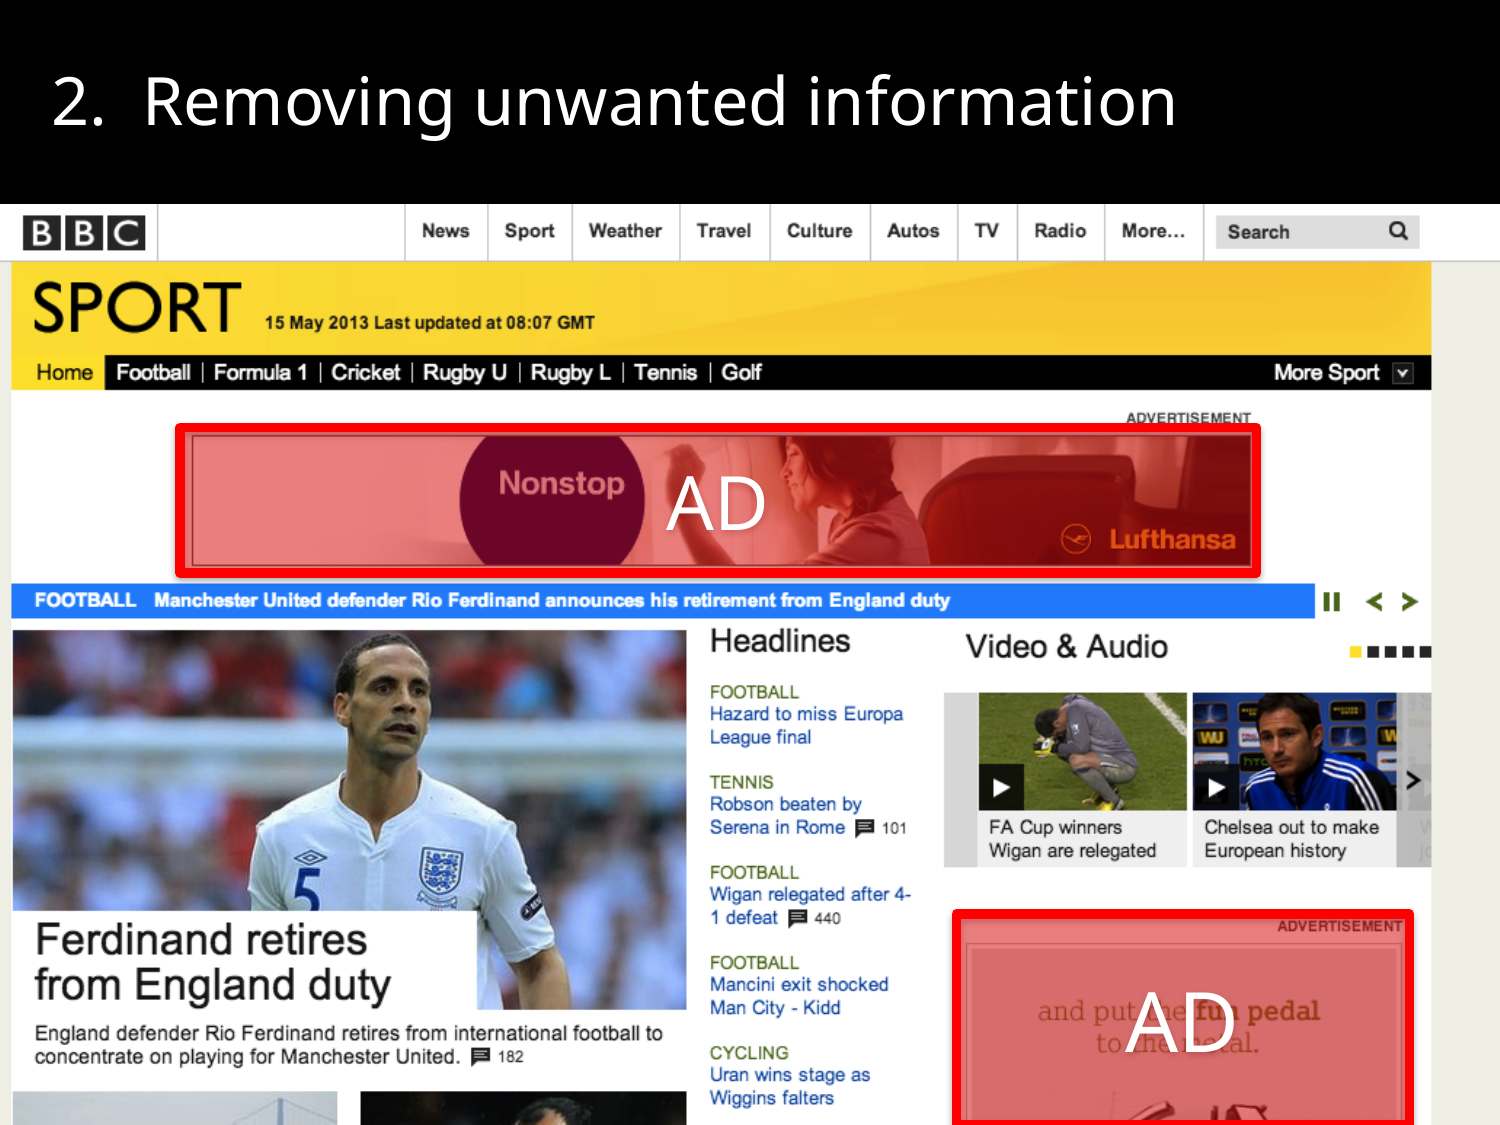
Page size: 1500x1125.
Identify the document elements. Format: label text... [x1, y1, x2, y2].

picture [0, 204, 1500, 1125]
text_box 2. Removing unwanted information [36, 51, 1195, 146]
